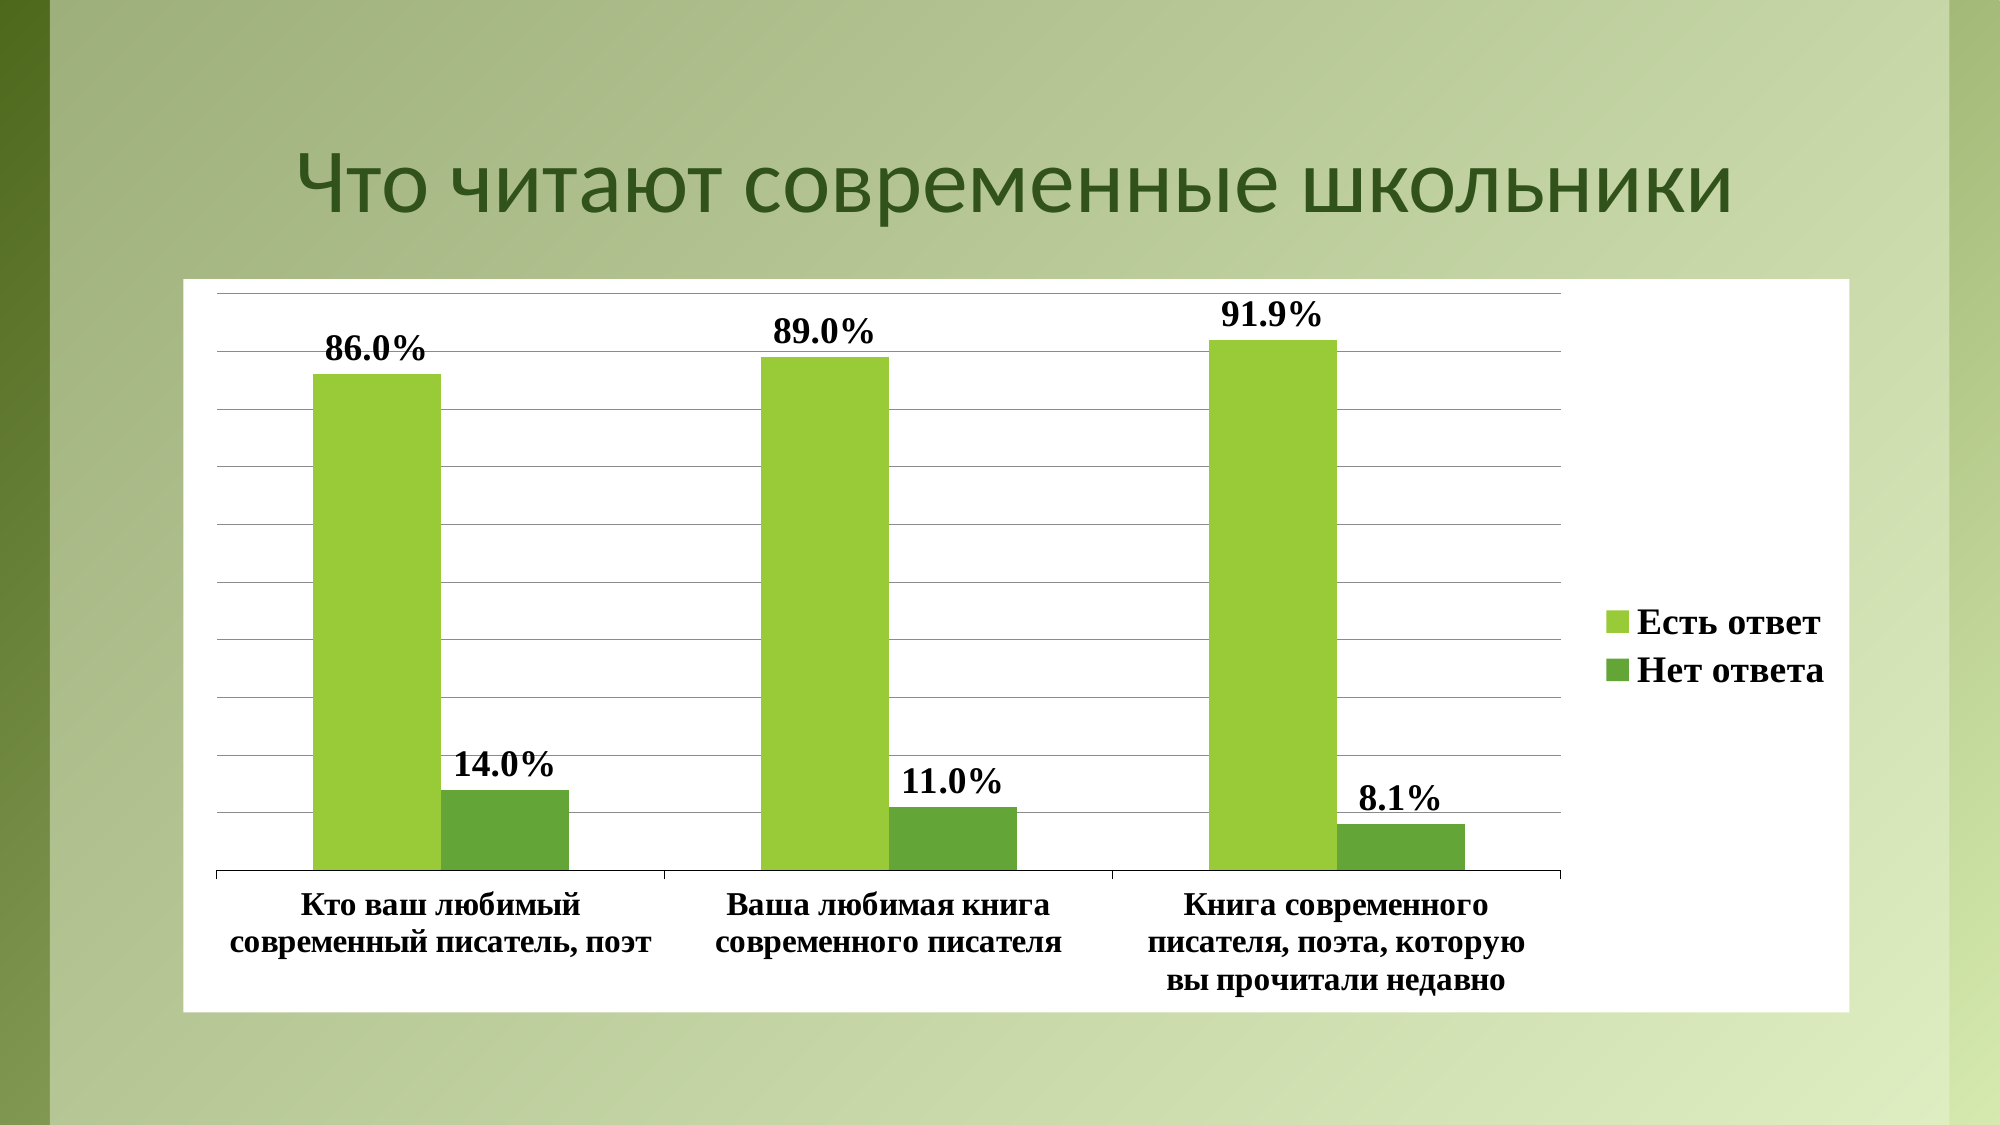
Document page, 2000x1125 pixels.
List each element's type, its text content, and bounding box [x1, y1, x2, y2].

title Что читают современные школьники [183, 12, 1850, 242]
chart [183, 279, 1850, 1013]
